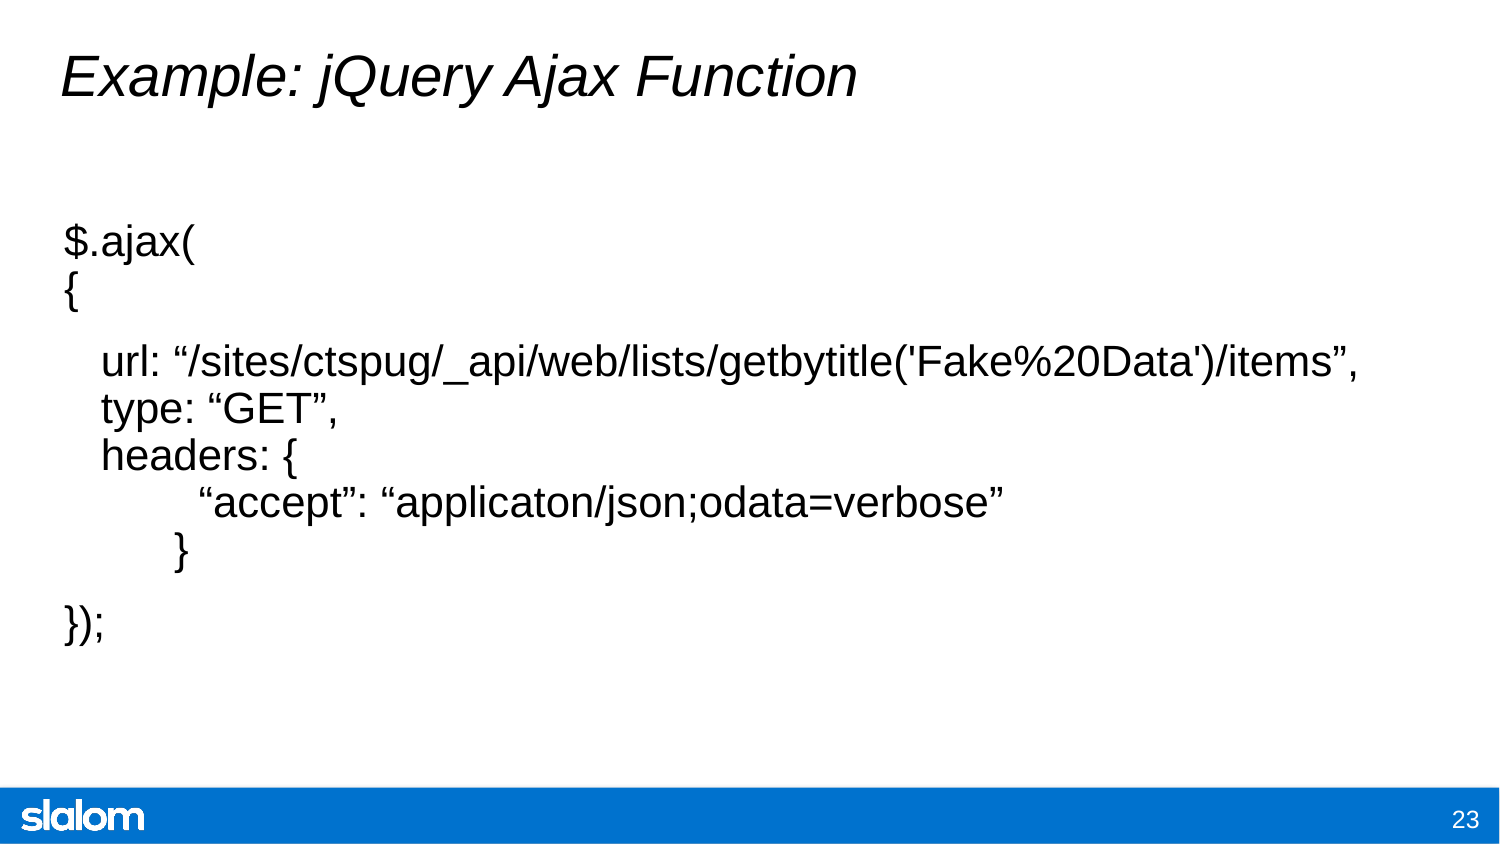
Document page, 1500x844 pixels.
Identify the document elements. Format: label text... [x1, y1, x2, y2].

list $.ajax( { url: “/sites/ctspug/_api/web/lists/getbytitle('Fake%20Data')/items”, type: “GET”, headers: { “accept”: “applicaton/json;odata=verbose” } }); [64, 175, 1436, 659]
picture [21, 799, 144, 831]
slide_number 23 [1144, 806, 1495, 831]
title Example: jQuery Ajax Function [38, 34, 1463, 118]
